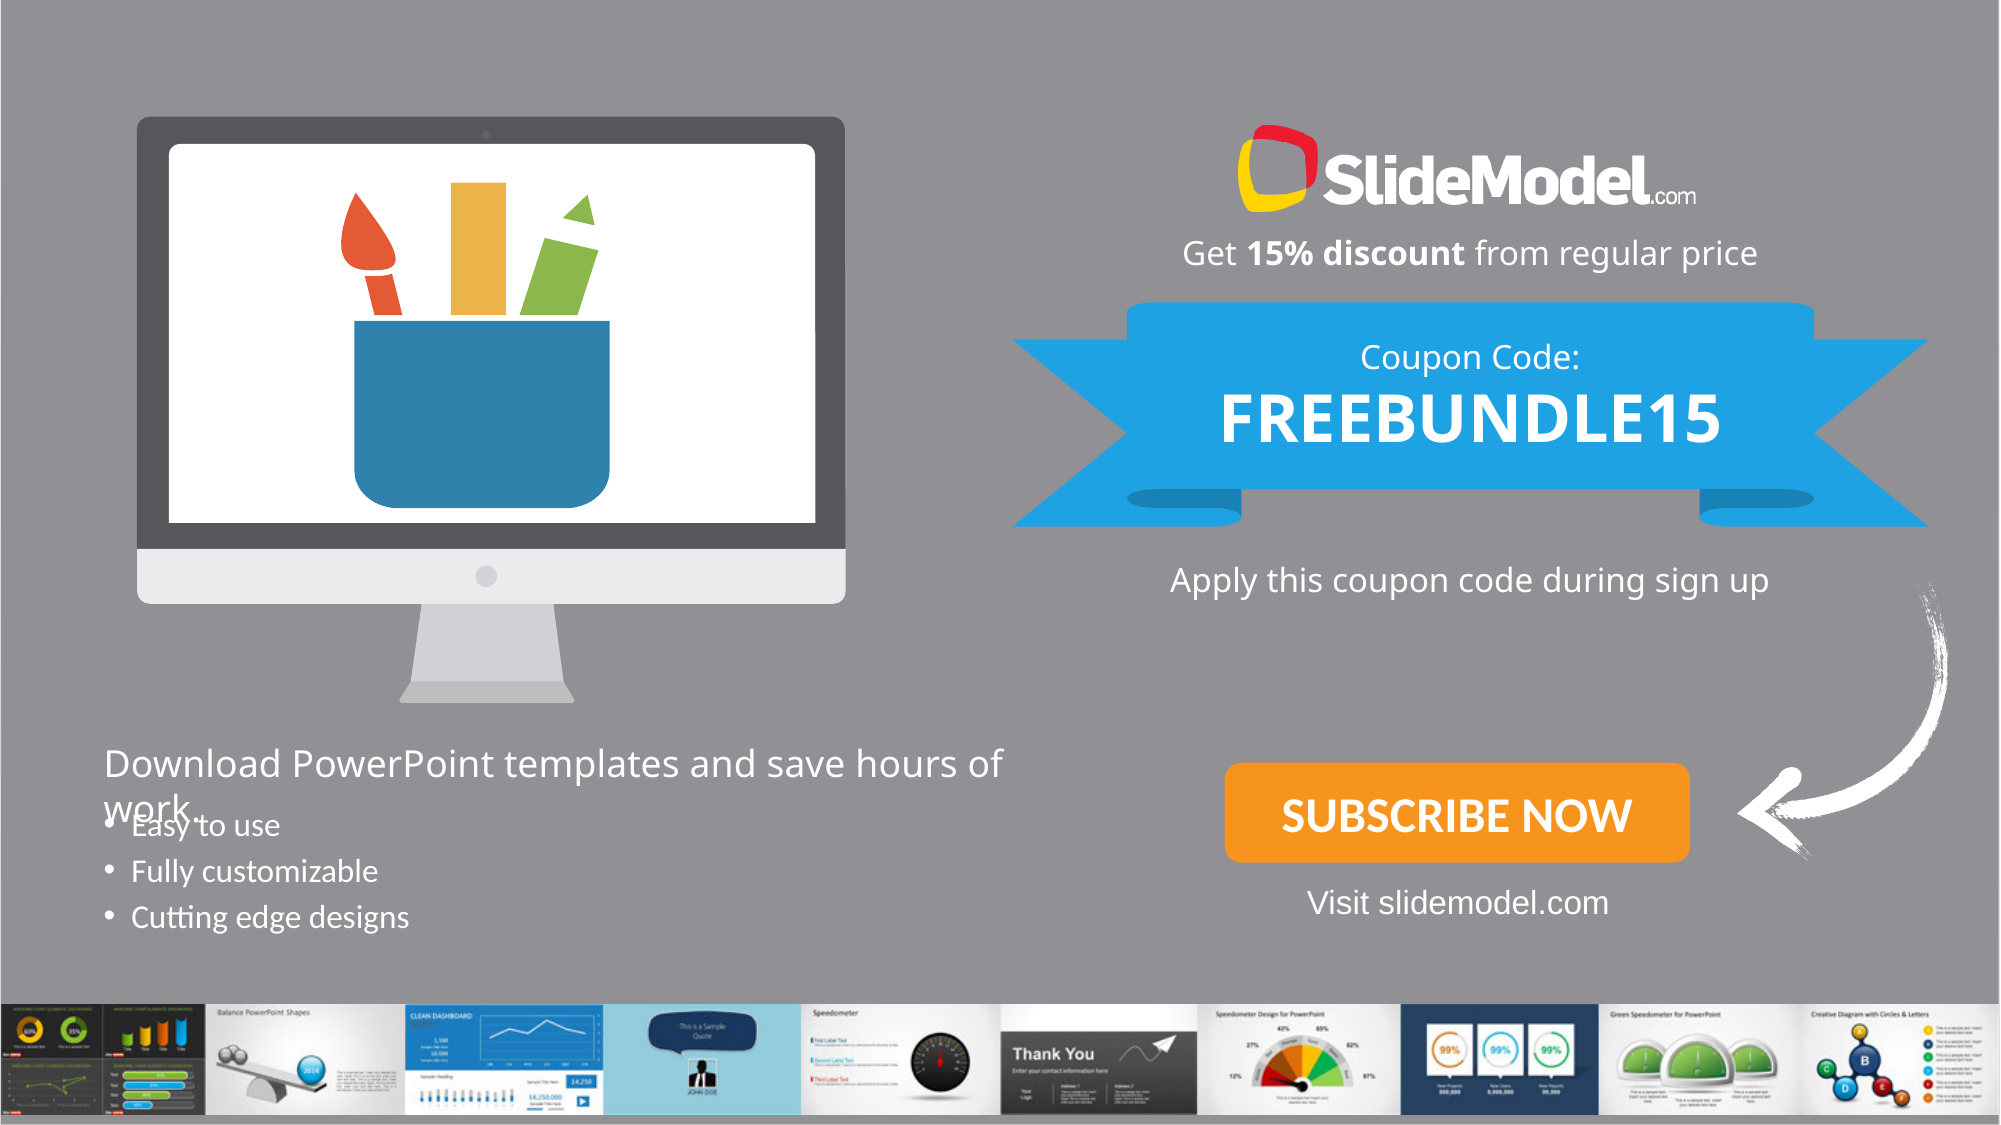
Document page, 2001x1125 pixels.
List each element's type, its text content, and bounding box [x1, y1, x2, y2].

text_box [341, 182, 610, 509]
text_box Apply this coupon code during sign up [1129, 551, 1811, 607]
text_box [0, 0, 2000, 1125]
text_box Coupon Code: FREEBUNDLE15 [1173, 328, 1768, 464]
text_box Easy to use Fully customizable Cutting edge designs [88, 838, 863, 943]
text_box [1012, 302, 1929, 527]
text_box [1928, 587, 1937, 601]
text_box [1736, 594, 1949, 861]
picture [1, 1004, 1999, 1115]
picture [1237, 125, 1696, 212]
text_box SUBSCRIBE NOW [1223, 761, 1692, 864]
text_box Download PowerPoint templates and save hours of work. [88, 732, 1059, 838]
text_box Get 15% discount from regular price [1058, 225, 1883, 280]
text_box Visit slidemodel.com [1249, 875, 1668, 927]
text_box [136, 116, 846, 704]
